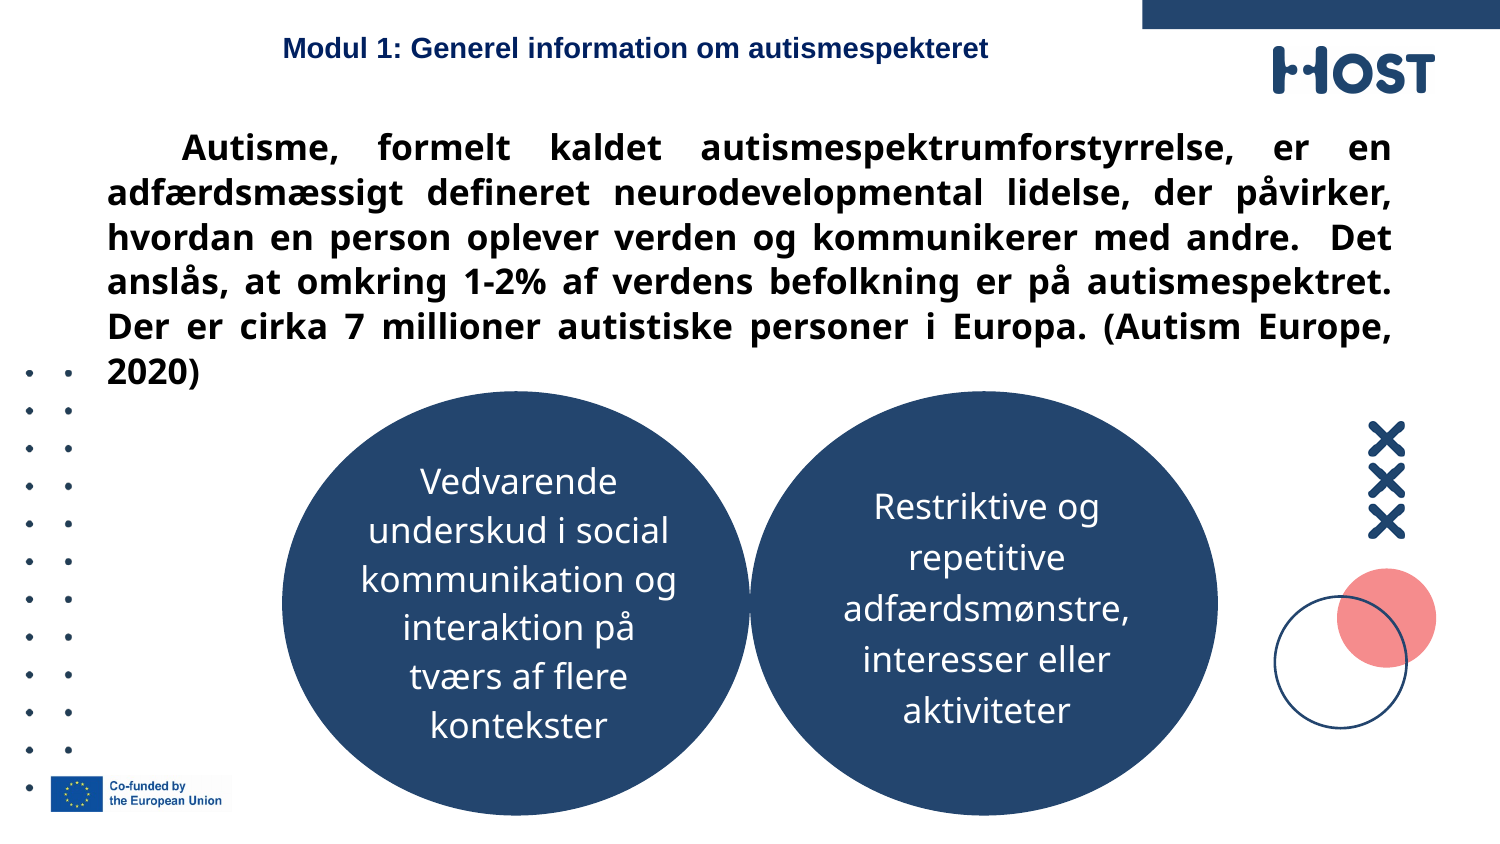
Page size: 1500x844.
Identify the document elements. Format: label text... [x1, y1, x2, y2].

picture [0, 370, 233, 812]
picture [1273, 46, 1435, 94]
picture [1368, 421, 1405, 539]
text_box Autisme, formelt kaldet autismespektrumforstyrrelse, er en adfærdsmæssigt defineret neurodevelopmental lidelse, der påvirker, hvordan en person oplever verden og kommunikerer med andre. Det anslås, at omkring 1-2% af verdens befolkning er på autismespektret. Der er cirka 7 millioner autistiske personer i Europa. (Autism Europe, 2020) [91, 108, 1408, 367]
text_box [281, 390, 1219, 816]
text_box Modul 1: Generel information om autismespekteret [267, 10, 1136, 68]
